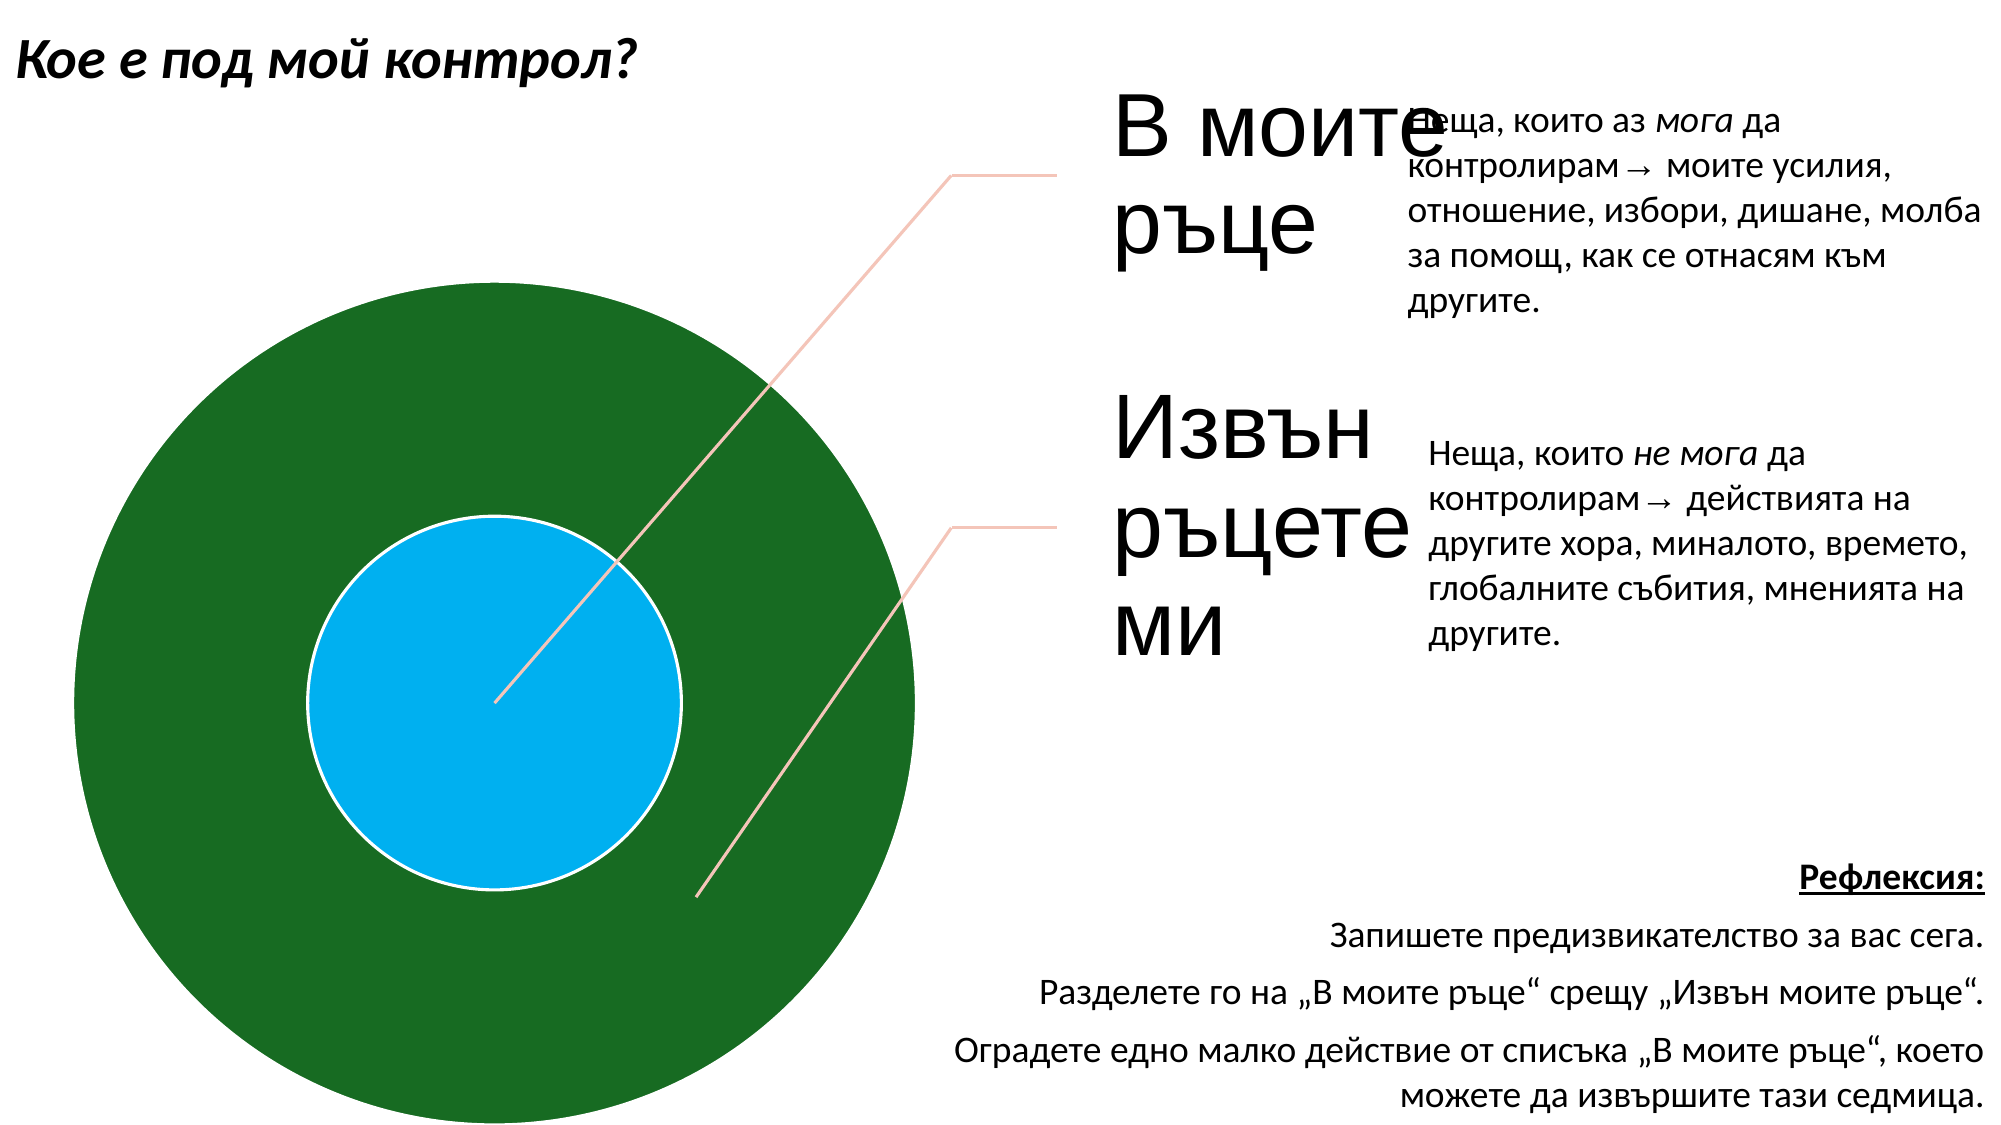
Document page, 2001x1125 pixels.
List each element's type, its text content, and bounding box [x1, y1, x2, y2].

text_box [72, 0, 1480, 1125]
text_box Кое е под мой контрол? [0, 1, 70, 98]
text_box Неща, които не мога да контролирам→ действията на другите хора, миналото, времето, глобалните събития, мненията на другите. [1485, 420, 2000, 661]
text_box Неща, които аз мога да контролирам→ моите усилия, отношение, избори, дишане, молба за помощ, как се отнасям към другите. [1485, 87, 2000, 328]
text_box Рефлексия: Запишете предизвикателство за вас сега. Разделете го на „В моите ръце“ срещу „Извън моите ръце“. Оградете едно малко действие от списъка „В моите ръце“, което можете да извършите тази седмица. [1485, 837, 2000, 1123]
